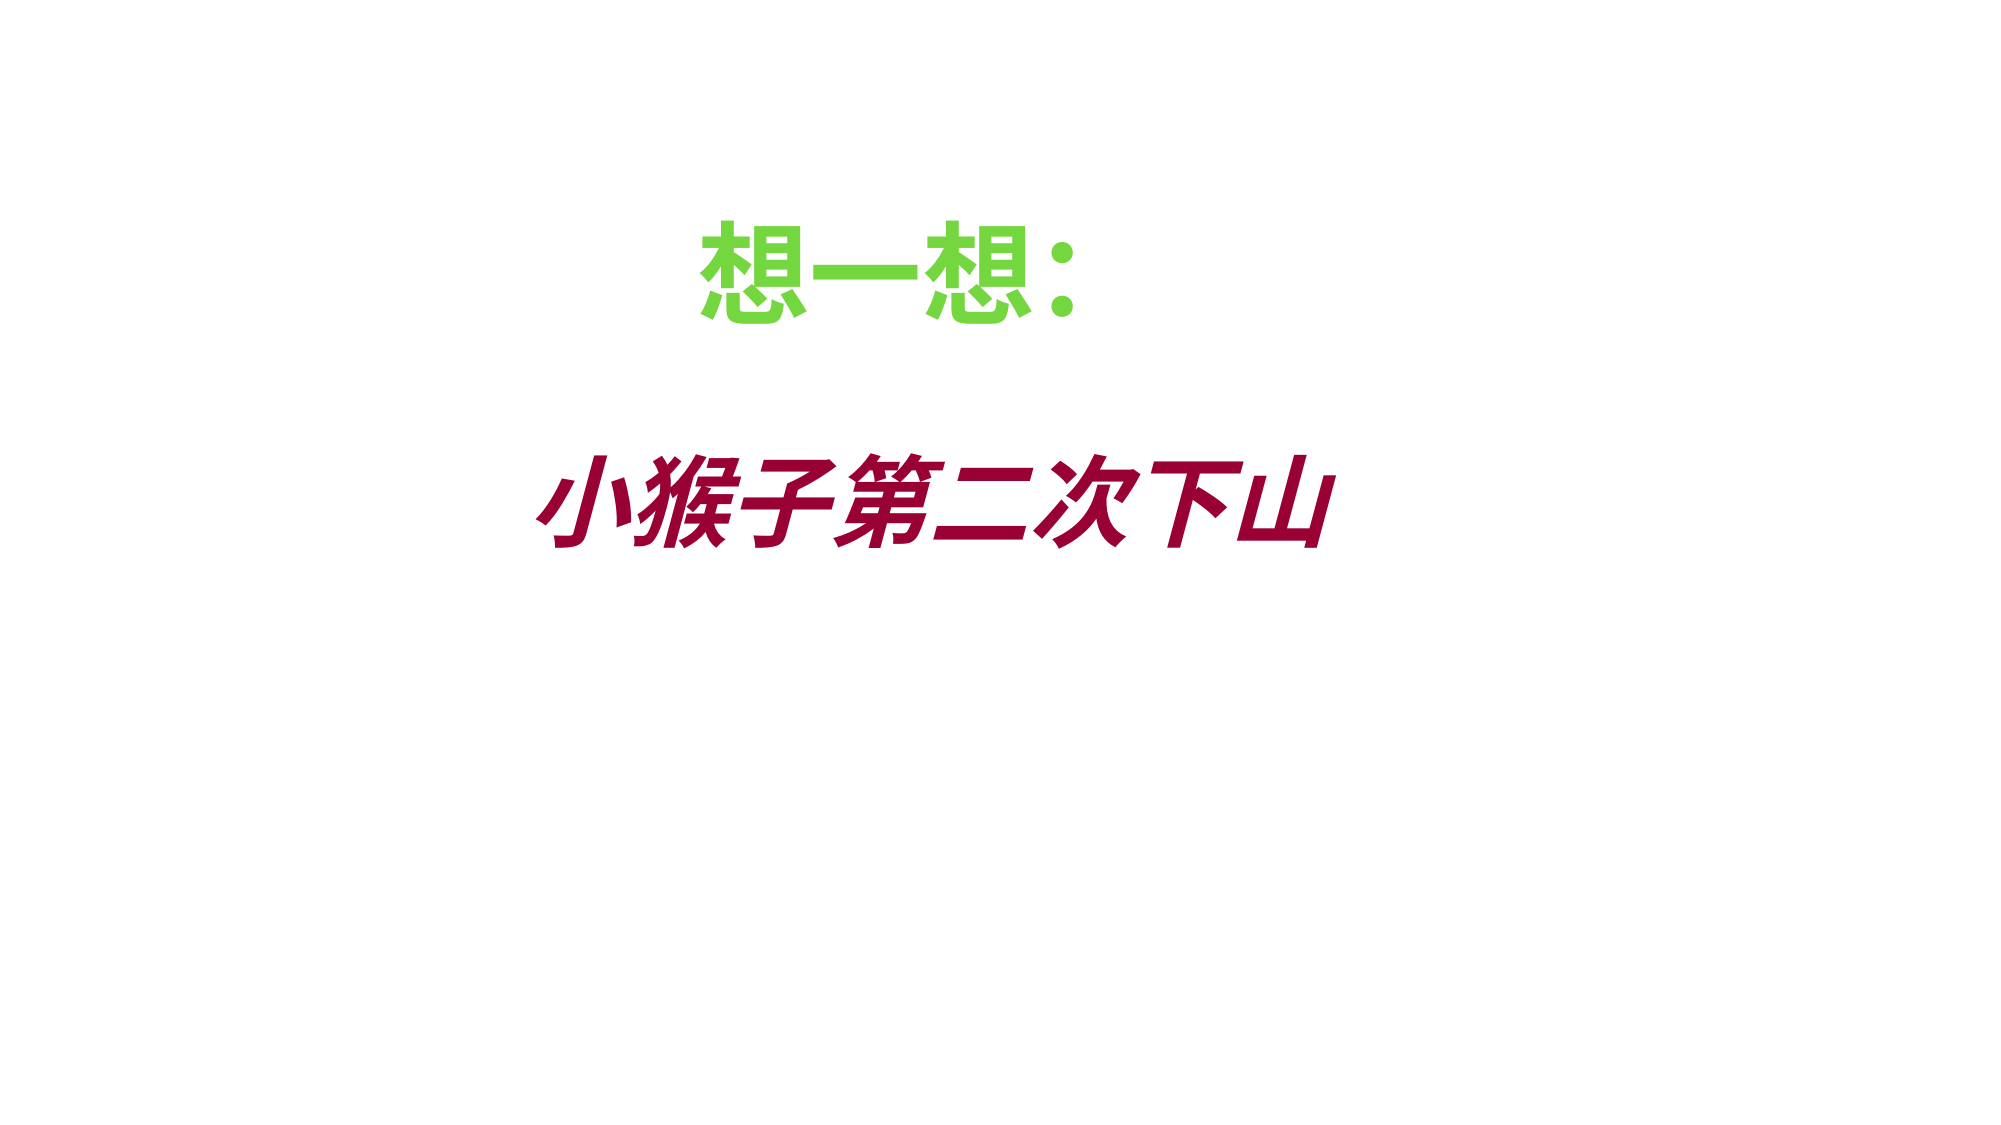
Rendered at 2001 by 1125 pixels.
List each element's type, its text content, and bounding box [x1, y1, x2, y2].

text_box 想一想： [682, 196, 1163, 346]
text_box 小猴子第二次下山 [421, 432, 1437, 568]
